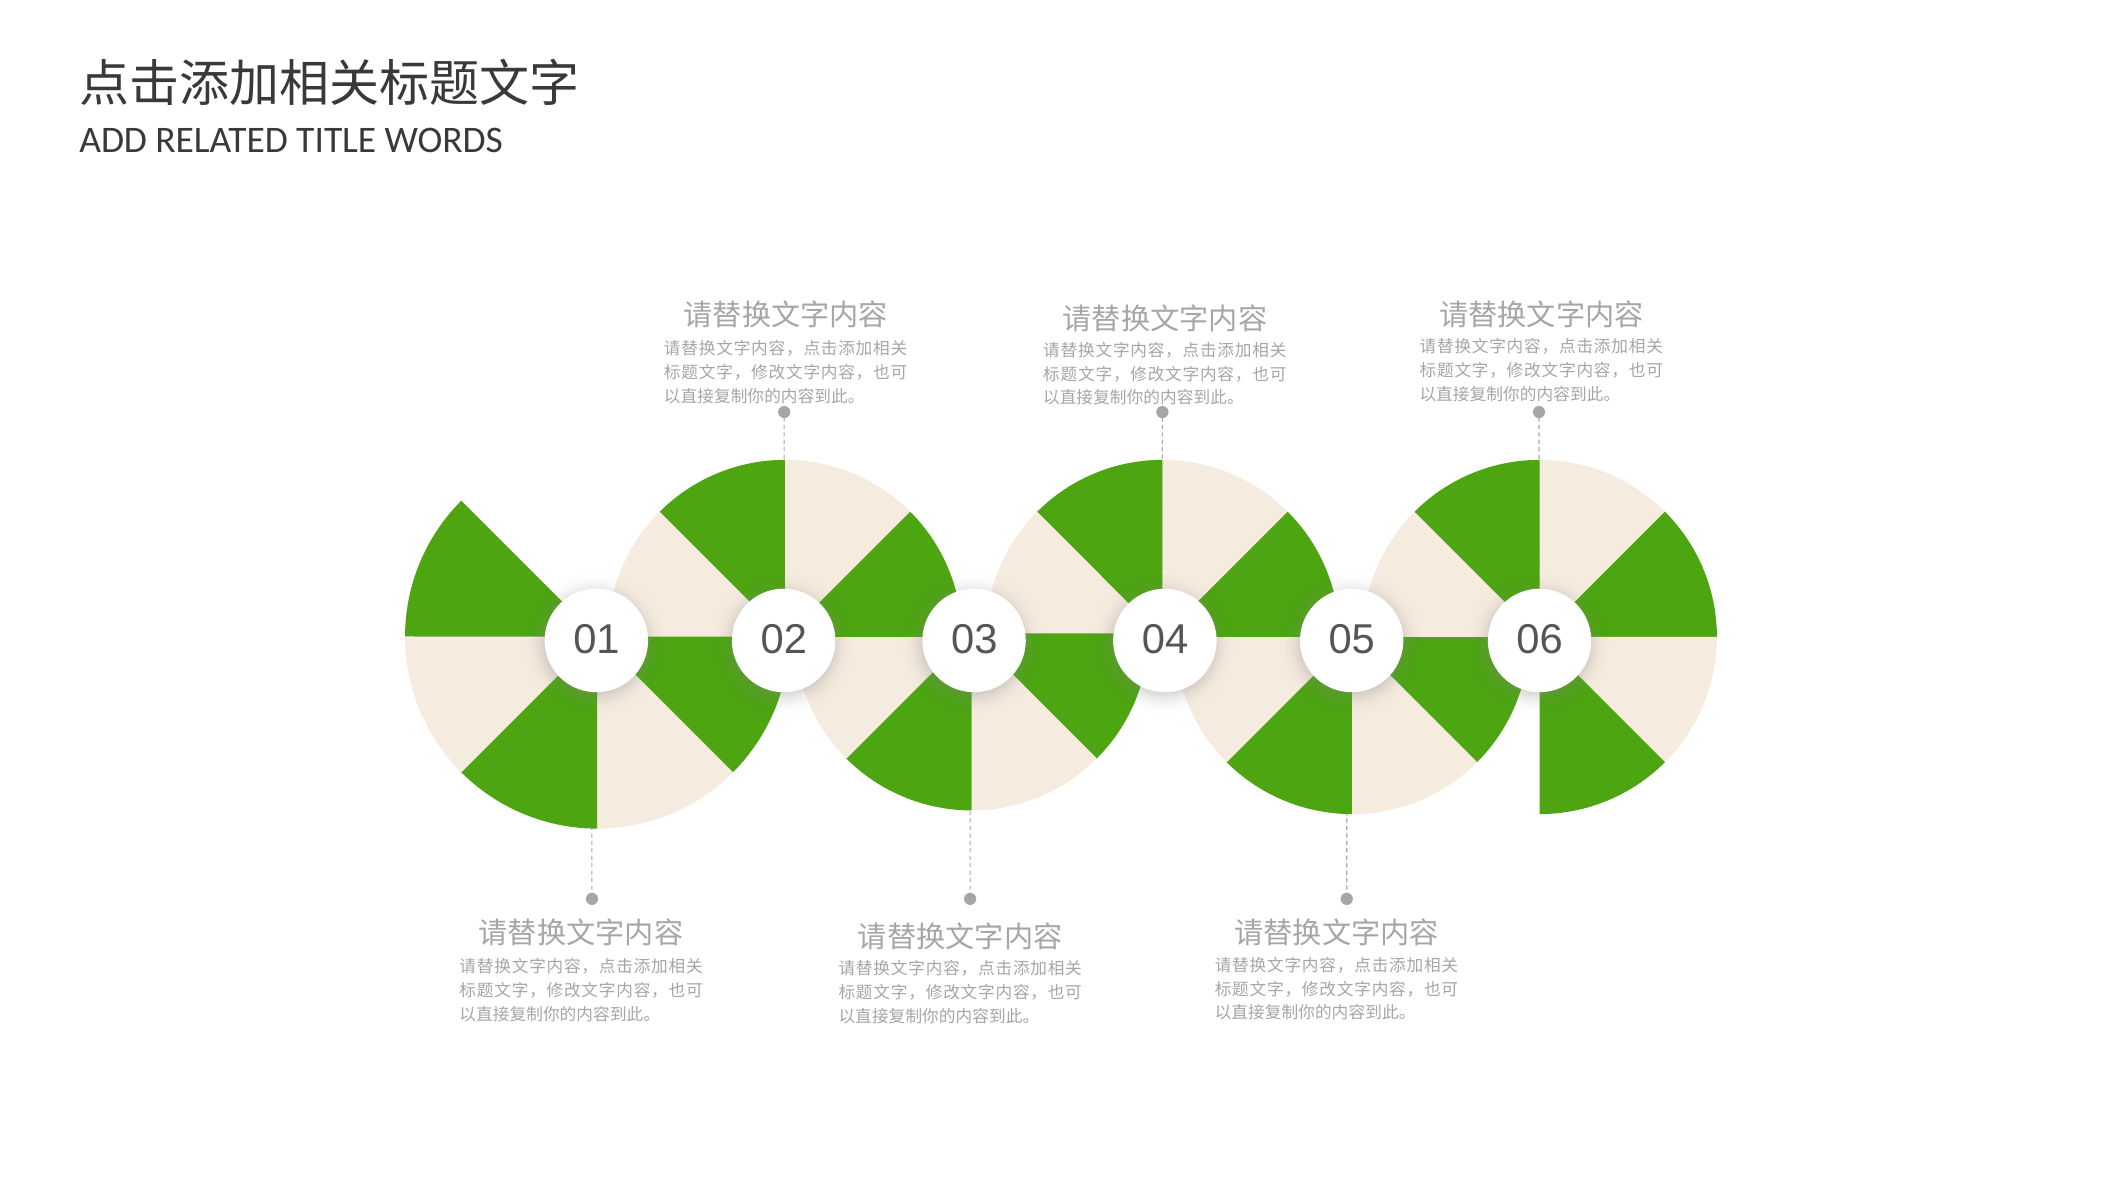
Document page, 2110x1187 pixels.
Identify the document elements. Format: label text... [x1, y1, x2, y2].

text_box [585, 892, 599, 906]
text_box 请替换文字内容 [661, 296, 910, 332]
text_box 点击添加相关标题文字 [63, 43, 596, 120]
text_box 请替换文字内容 [1041, 300, 1289, 336]
text_box 请替换文字内容 [836, 918, 1085, 954]
text_box [1340, 892, 1353, 906]
text_box 请替换文字内容 [1212, 914, 1461, 950]
text_box ADD RELATED TITLE WORDS [63, 107, 520, 169]
text_box [1532, 405, 1546, 424]
text_box 请替换文字内容，点击添加相关标题文字，修改文字内容，也可以直接复制你的内容到此。 [838, 953, 1083, 1026]
text_box 请替换文字内容，点击添加相关标题文字，修改文字内容，也可以直接复制你的内容到此。 [1419, 332, 1664, 405]
text_box [963, 892, 977, 906]
text_box 请替换文字内容，点击添加相关标题文字，修改文字内容，也可以直接复制你的内容到此。 [1043, 335, 1287, 408]
text_box 请替换文字内容，点击添加相关标题文字，修改文字内容，也可以直接复制你的内容到此。 [664, 334, 908, 407]
chart [397, 425, 1748, 845]
text_box [1156, 408, 1169, 424]
text_box 请替换文字内容 [457, 914, 706, 950]
text_box [777, 407, 791, 424]
text_box 请替换文字内容，点击添加相关标题文字，修改文字内容，也可以直接复制你的内容到此。 [459, 952, 704, 1025]
text_box 请替换文字内容 [1417, 296, 1666, 332]
text_box 请替换文字内容，点击添加相关标题文字，修改文字内容，也可以直接复制你的内容到此。 [1214, 950, 1459, 1023]
